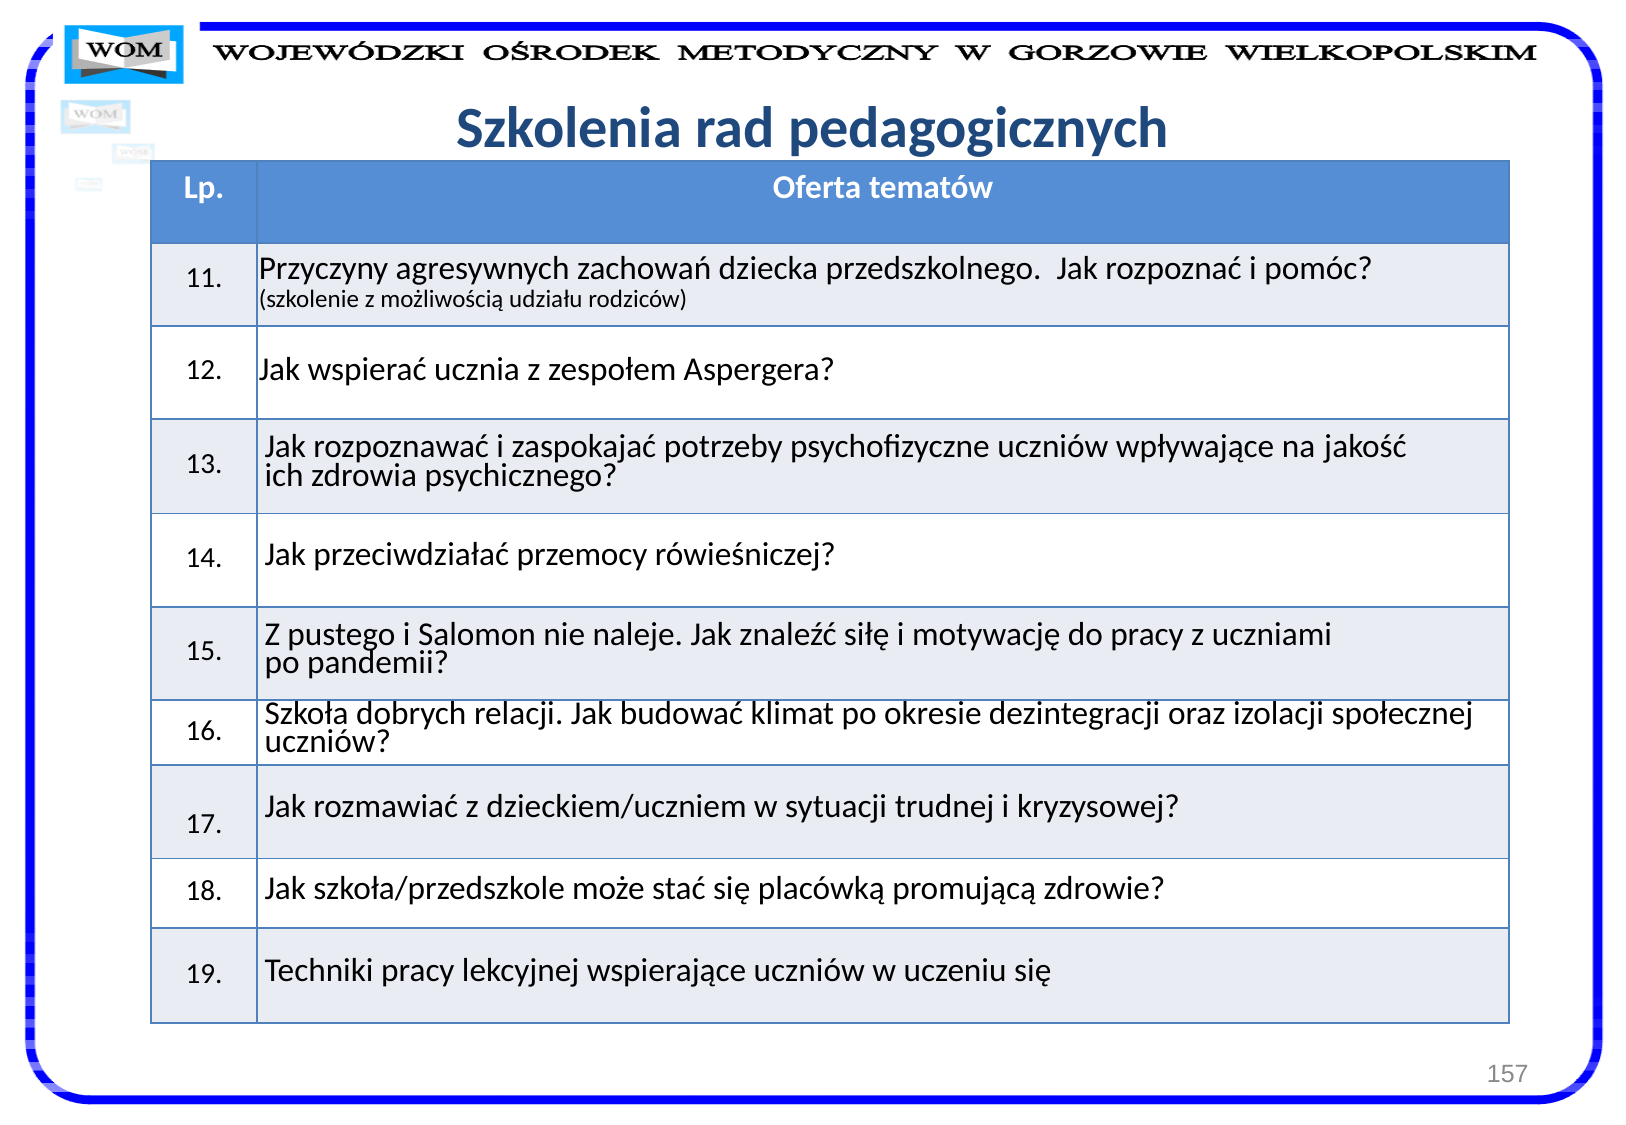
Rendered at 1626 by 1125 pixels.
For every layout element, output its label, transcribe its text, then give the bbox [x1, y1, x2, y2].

title Szkolenia rad pedagogicznych [137, 45, 1488, 173]
table_cell 16. [152, 701, 256, 764]
table_header Oferta tematów [258, 162, 1508, 242]
table_cell Techniki pracy lekcyjnej wspierające uczniów w uczeniu się [258, 929, 1508, 1022]
table_cell 14. [152, 514, 256, 606]
table_cell Jak przeciwdziałać przemocy rówieśniczej? [258, 514, 1508, 606]
table_cell Jak rozpoznawać i zaspokajać potrzeby psychofizyczne uczniów wpływające na jakość ich zdrowia psychicznego? [258, 420, 1508, 513]
table_cell Jak wspierać ucznia z zespołem Aspergera? [258, 327, 1508, 418]
table_cell Jak szkoła/przedszkole może stać się placówką promującą zdrowie? [258, 859, 1508, 927]
table_cell 17. [152, 766, 256, 858]
table_cell 19. [152, 929, 256, 1022]
table_cell Przyczyny agresywnych zachowań dziecka przedszkolnego. Jak rozpoznać i pomóc? (szkolenie z możliwością udziału rodziców) [258, 244, 1508, 325]
table_cell 13. [152, 420, 256, 513]
table_cell Jak rozmawiać z dzieckiem/uczniem w sytuacji trudnej i kryzysowej? [258, 766, 1508, 858]
slide_number 157 [1164, 1042, 1544, 1103]
table_cell Z pustego i Salomon nie naleje. Jak znaleźć siłę i motywację do pracy z uczniami po pandemii? [258, 608, 1508, 699]
table_cell 15. [152, 608, 256, 699]
table_header Lp. [152, 162, 256, 242]
table_cell 12. [152, 327, 256, 418]
table_cell 18. [152, 859, 256, 927]
table_cell 11. [152, 244, 256, 325]
table_cell Szkoła dobrych relacji. Jak budować klimat po okresie dezintegracji oraz izolacji społecznej uczniów? [258, 701, 1508, 764]
picture [0, 0, 1625, 1125]
